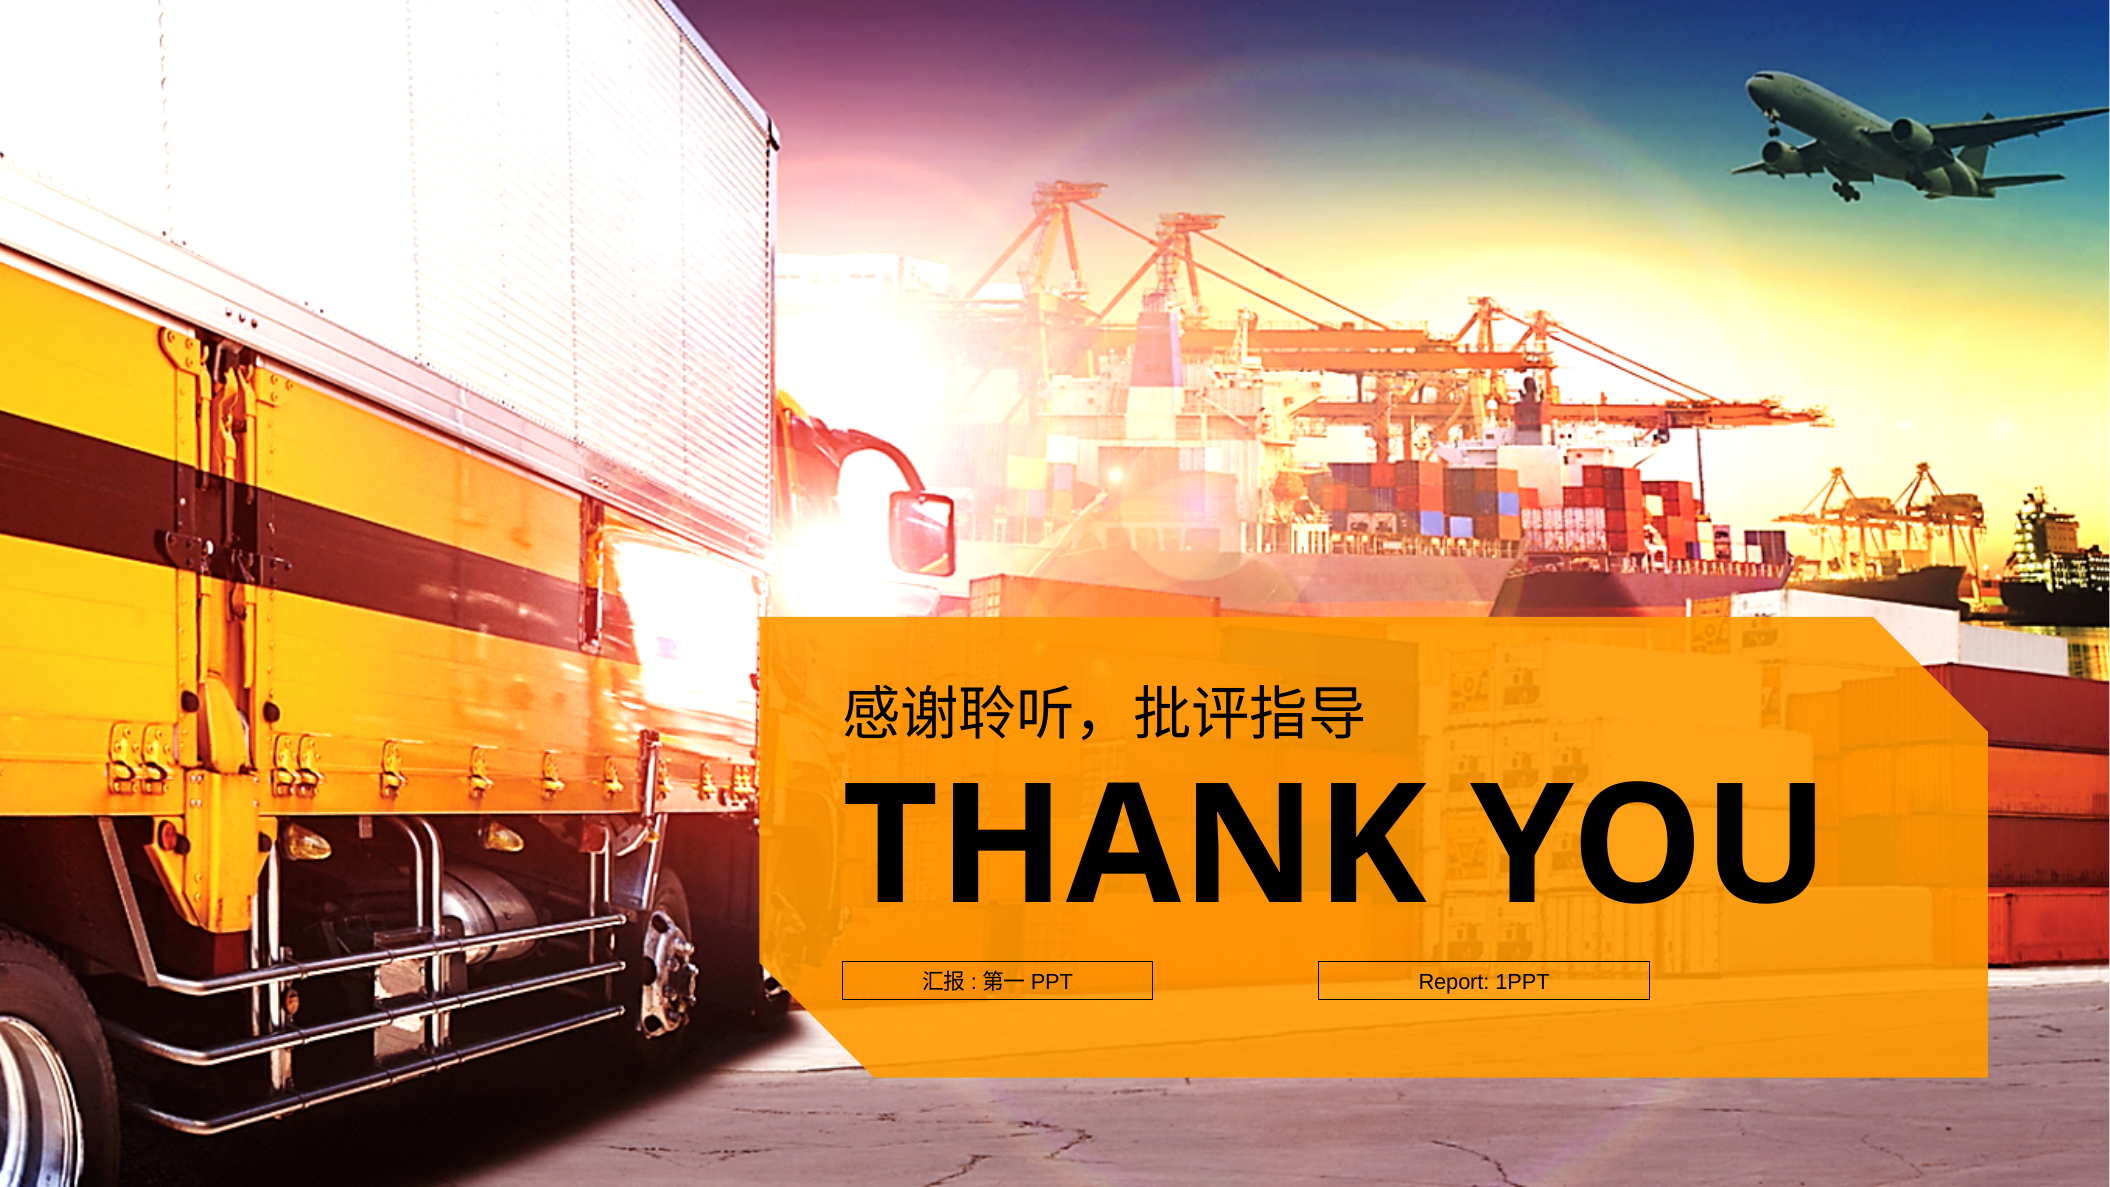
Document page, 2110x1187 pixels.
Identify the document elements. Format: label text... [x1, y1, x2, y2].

text_box 汇报:第一PPT [842, 961, 1153, 1000]
text_box THANK YOU [842, 735, 1967, 936]
text_box [0, 0, 2110, 1187]
text_box Report: 1PPT [1318, 961, 1650, 1000]
text_box 感谢聆听，批评指导 [842, 675, 1647, 746]
text_box [758, 615, 1989, 1079]
